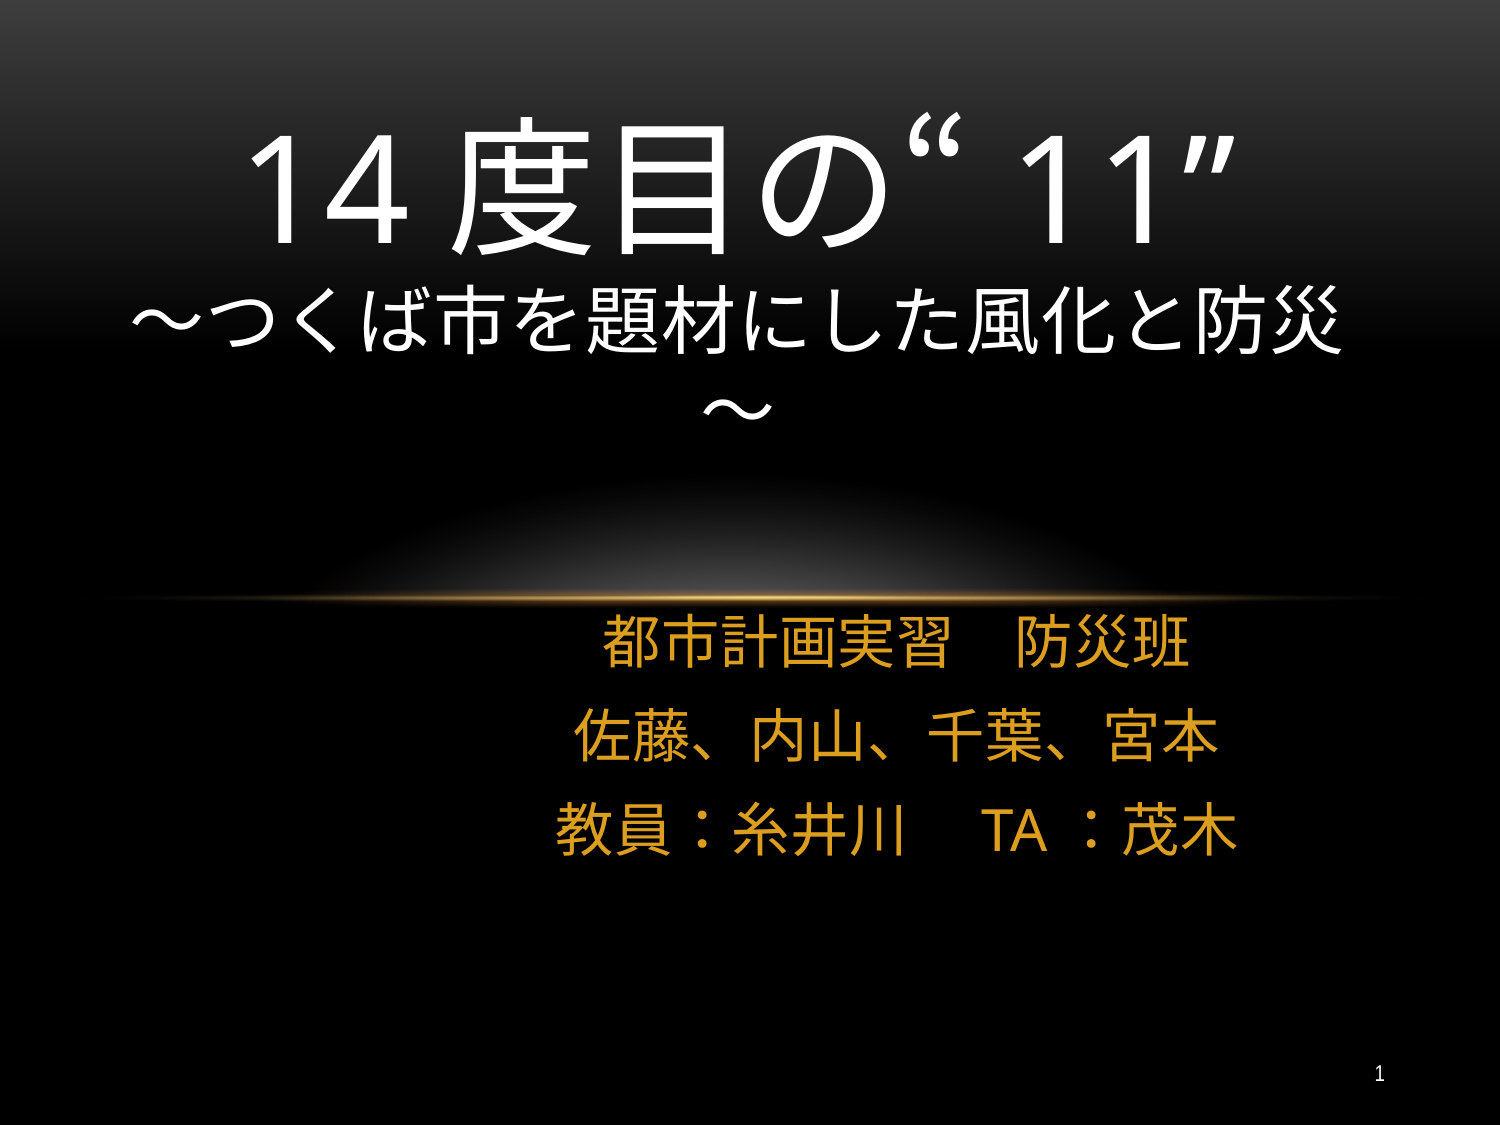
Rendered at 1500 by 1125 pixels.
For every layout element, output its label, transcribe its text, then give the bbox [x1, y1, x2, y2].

slide_number 1 [1237, 1042, 1400, 1103]
title 14度目の“11” ～つくば市を題材にした風化と防災～ [88, 219, 1388, 461]
subtitle 都市計画実習 防災班 佐藤、内山、千葉、宮本 教員：糸井川 TA：茂木 [371, 597, 1422, 886]
picture [0, 0, 1500, 750]
